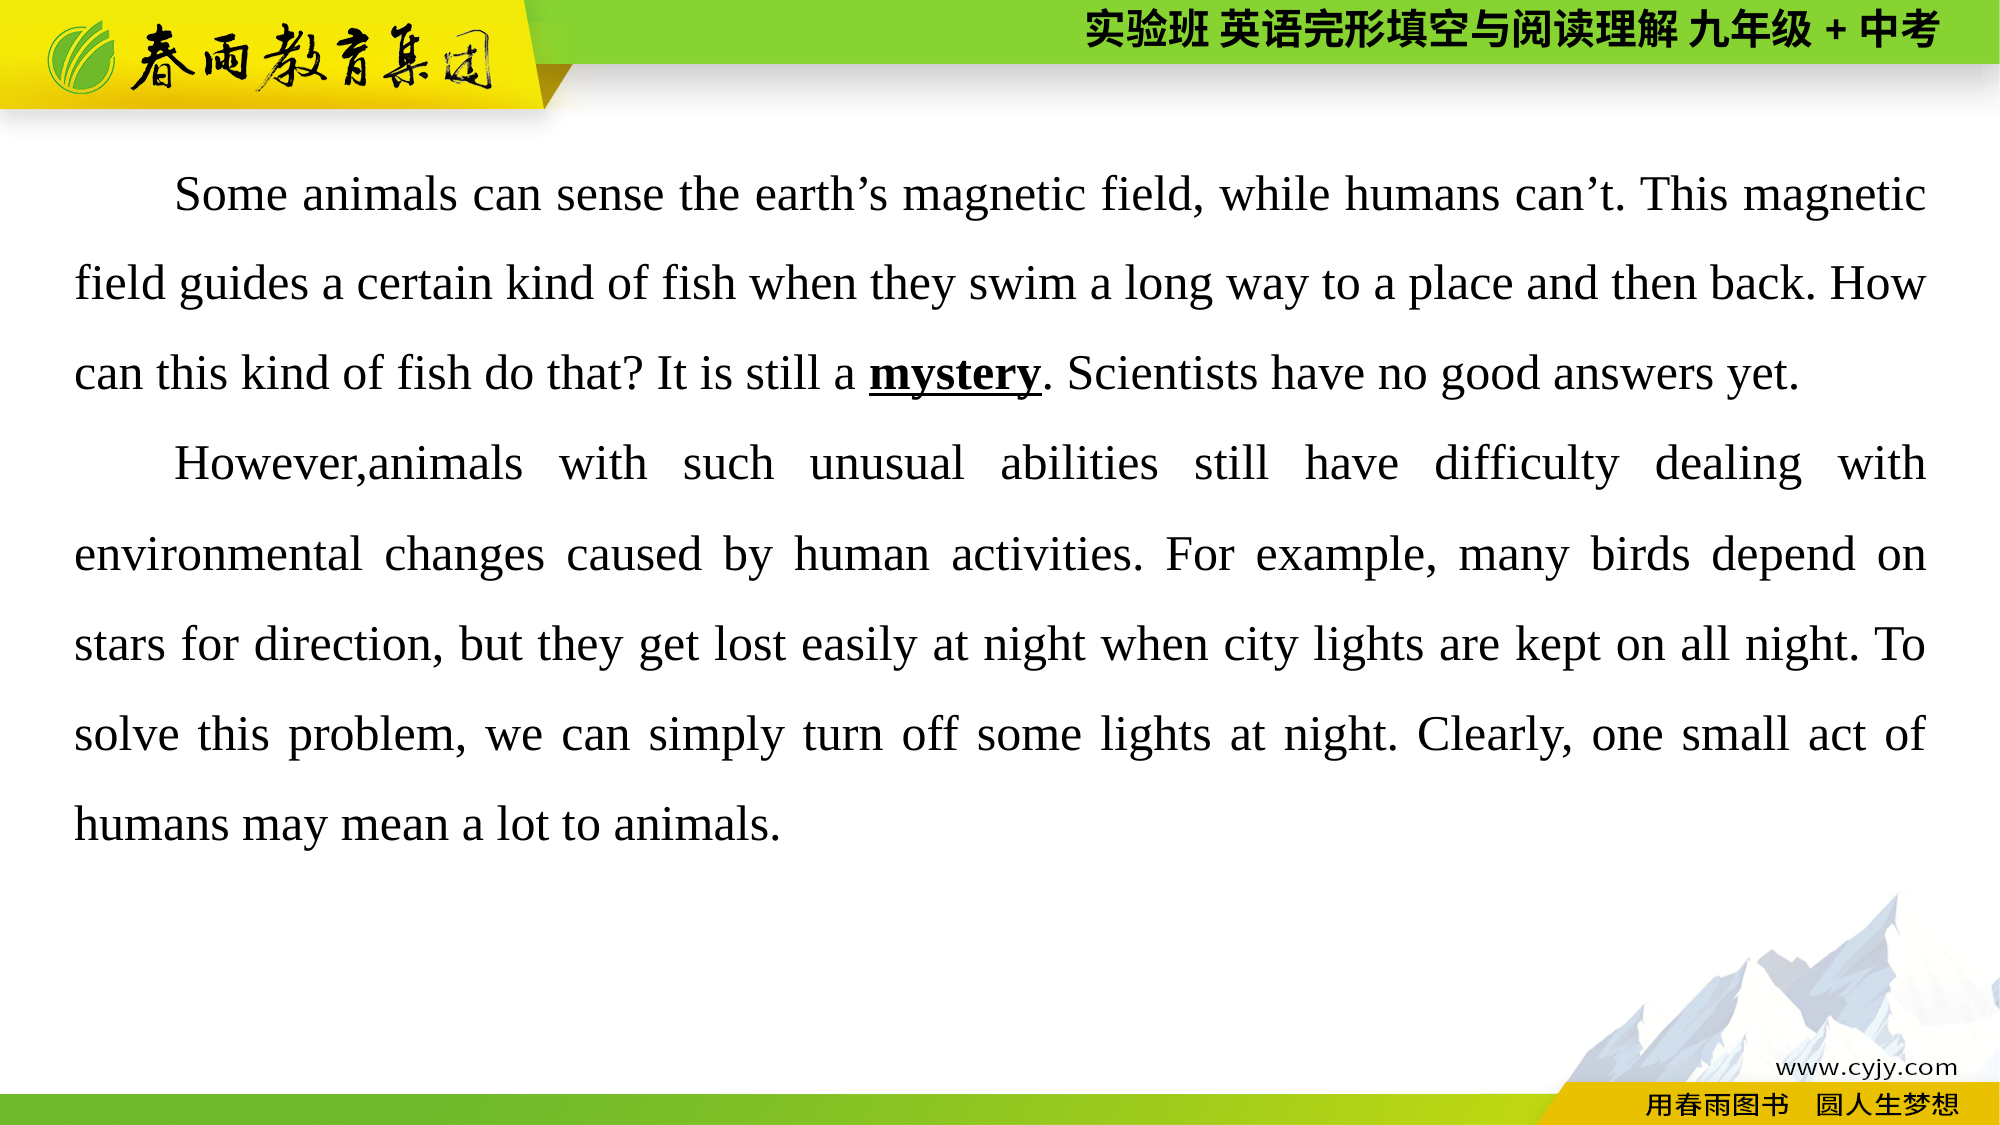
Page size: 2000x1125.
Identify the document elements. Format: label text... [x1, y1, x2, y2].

list Some animals can sense the earth’s magnetic field, while humans can’t. This magnetic field guides a certain kind of fish when they swim a long way to a place and then back. How can this kind of fish do that? It is still a mystery. Scientists have no good answers yet. However,animals with such unusual abilities still have difficulty dealing with environmental changes caused by human activities. For example, many birds depend on stars for direction, but they get lost easily at night when city lights are kept on all night. To solve this problem, we can simply turn off some lights at night. Clearly, one small act of humans may mean a lot to animals. [59, 122, 1944, 865]
picture [0, 0, 2000, 1125]
